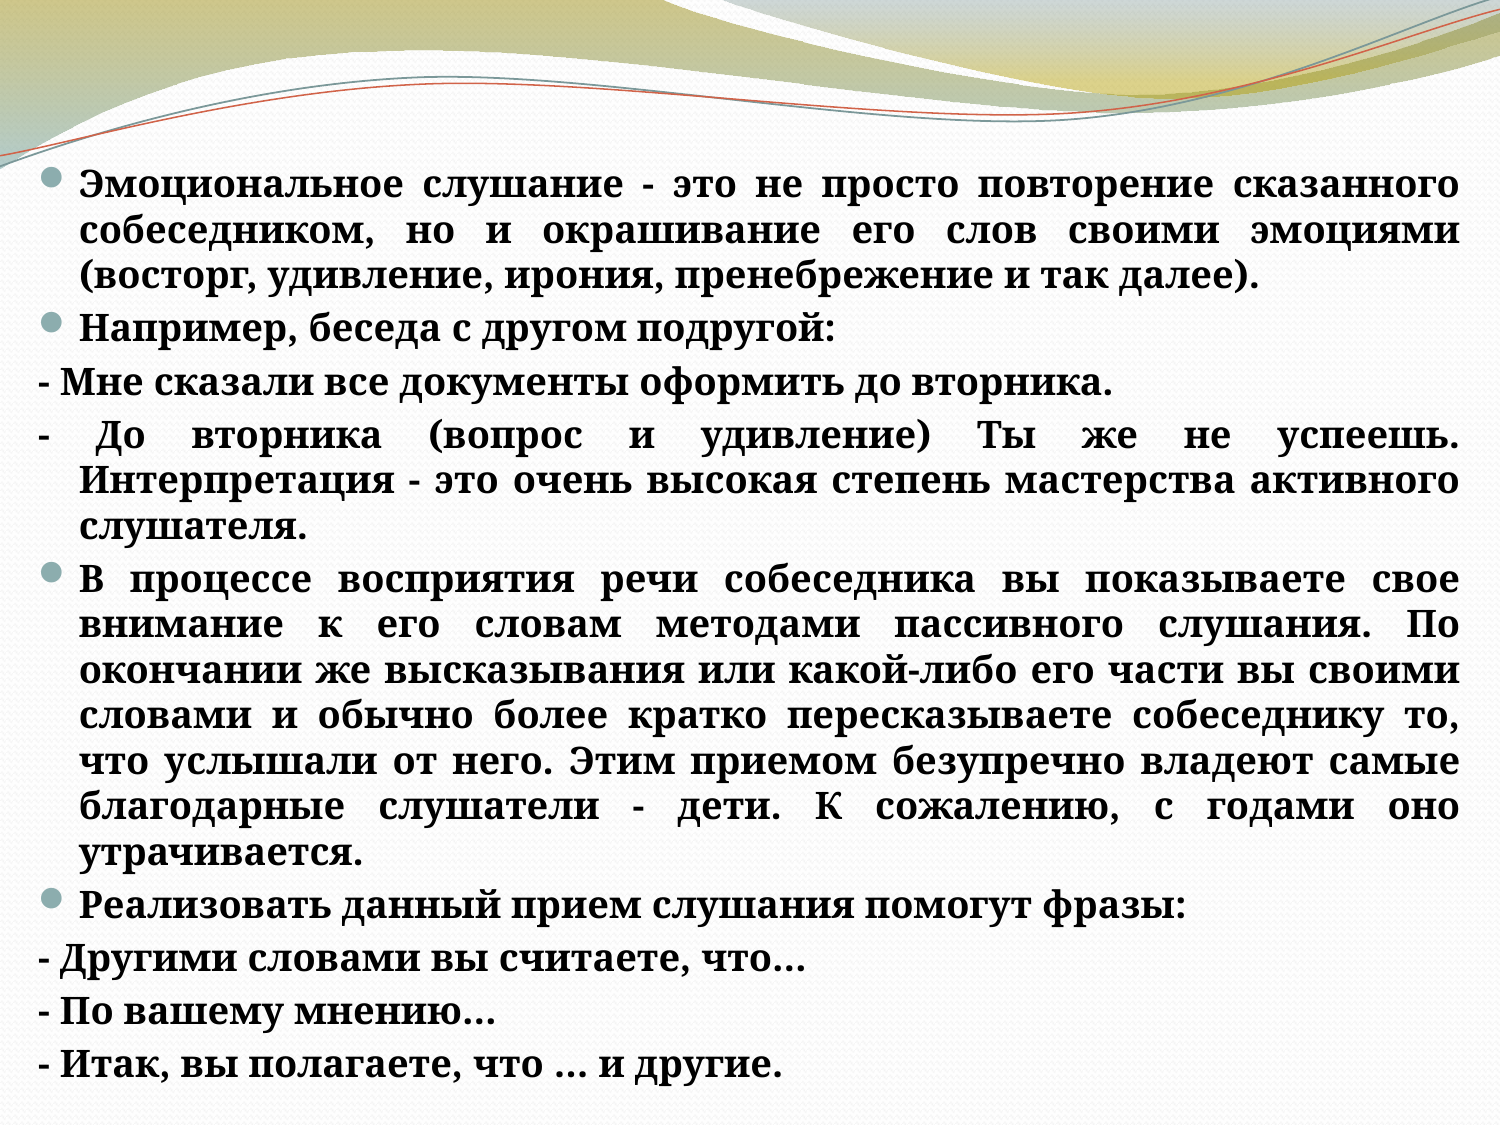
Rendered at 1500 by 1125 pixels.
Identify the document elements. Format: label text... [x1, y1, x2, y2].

list Эмоциональное слушание - это не просто повторение сказанного собеседником, но и окрашивание его слов своими эмоциями (восторг, удивление, ирония, пренебрежение и так далее). Например, беседа с другом подругой: - Мне сказали все документы оформить до вторника. - До вторника (вопрос и удивление) Ты же не успеешь. Интерпретация - это очень высокая степень мастерства активного слушателя. В процессе восприятия речи собеседника вы показываете свое внимание к его словам методами пассивного слушания. По окончании же высказывания или какой-либо его части вы своими словами и обычно более кратко пересказываете собеседнику то, что услышали от него. Этим приемом безупречно владеют самые благодарные слушатели - дети. К сожалению, с годами оно утрачивается. Реализовать данный прием слушания помогут фразы: - Другими словами вы считаете, что… - По вашему мнению… - Итак, вы полагаете, что … и другие. [23, 152, 1477, 1102]
